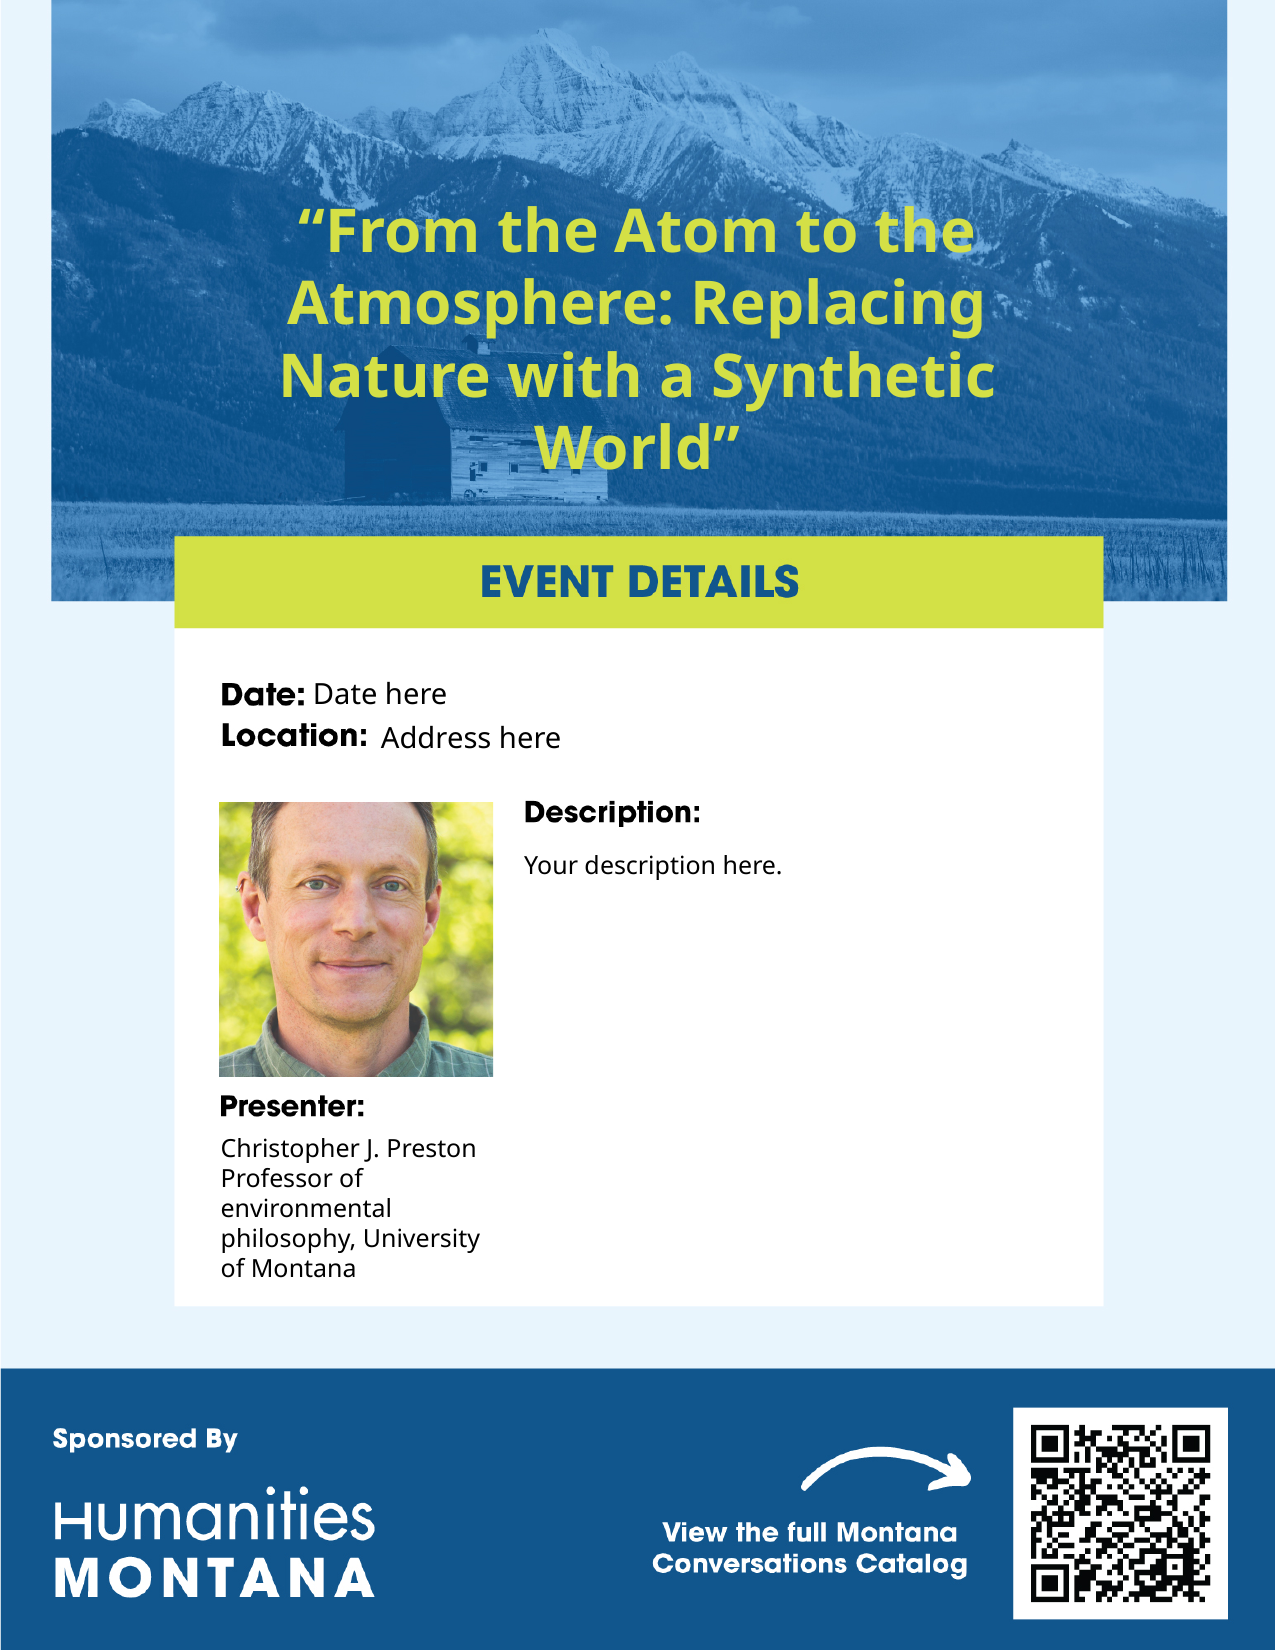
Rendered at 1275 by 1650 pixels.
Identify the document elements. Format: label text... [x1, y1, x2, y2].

text_box “From the Atom to the Atmosphere: Replacing Nature with a Synthetic World” [173, 176, 1102, 497]
text_box [169, 132, 1099, 166]
picture [0, 0, 1275, 1650]
text_box Date here [297, 660, 932, 726]
text_box [159, 166, 1099, 233]
text_box Christopher J. Preston Professor of environmental philosophy, University of Montana [205, 1117, 510, 1298]
text_box Address here [365, 704, 1233, 770]
text_box Your description here. [509, 834, 1033, 895]
